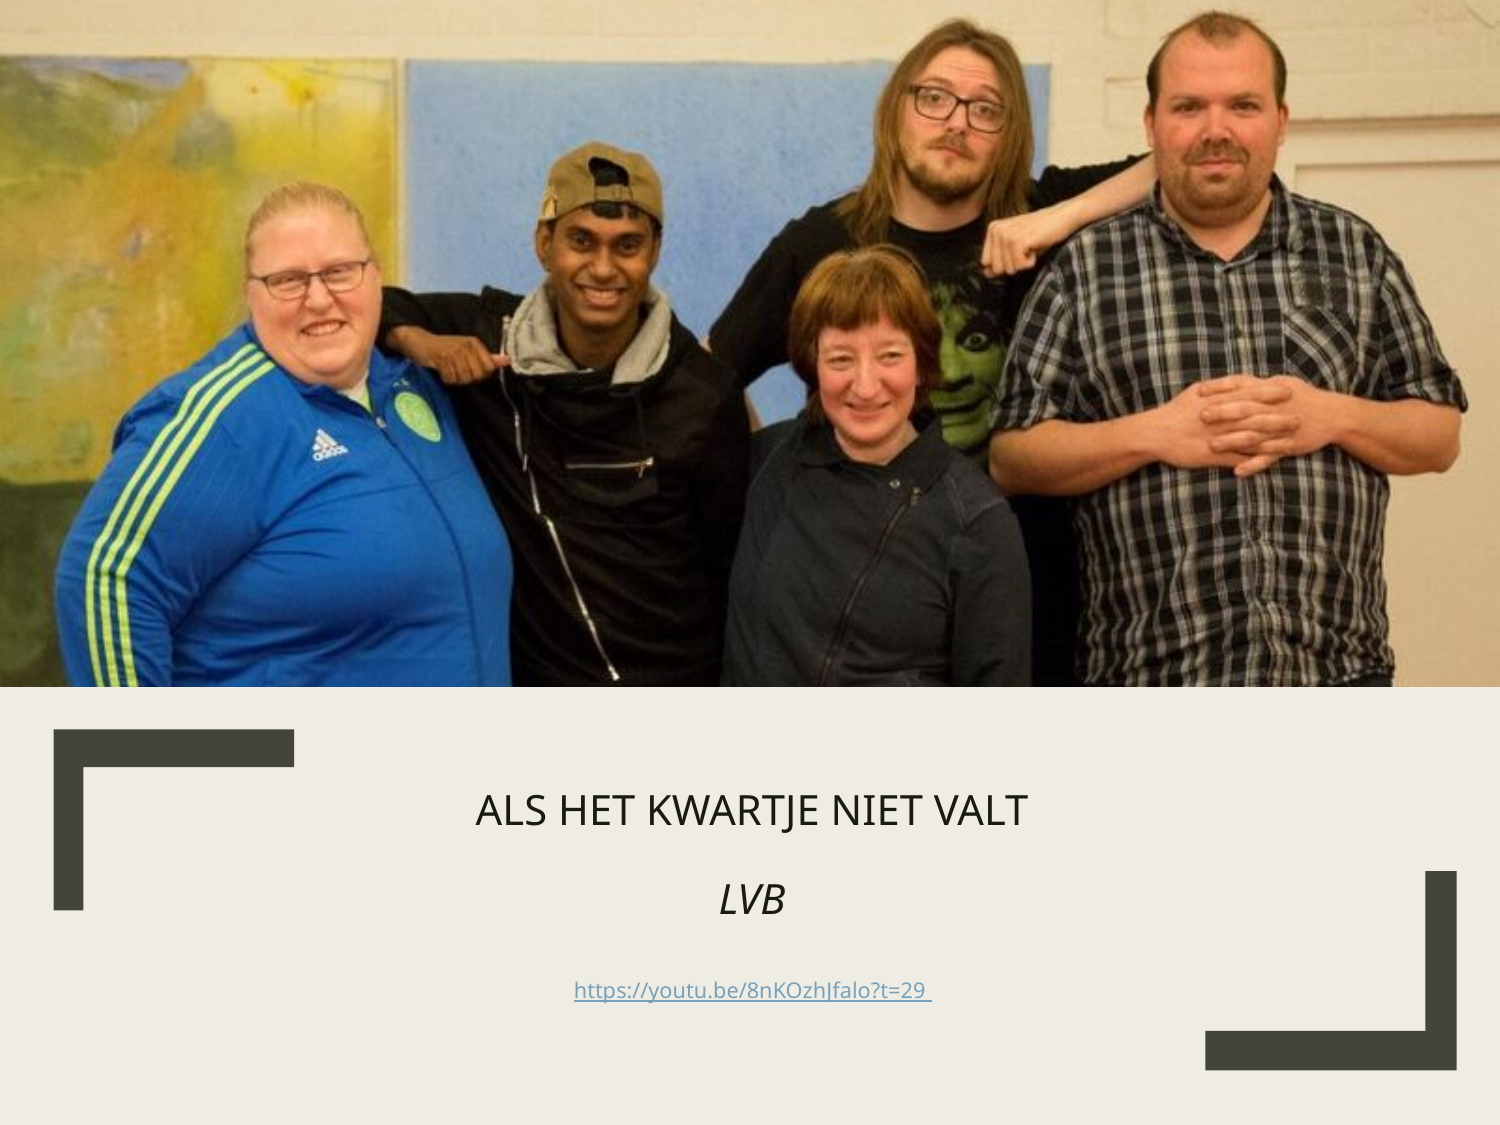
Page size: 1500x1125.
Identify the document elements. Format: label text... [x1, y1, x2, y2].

text_box [0, 687, 1500, 1125]
subtitle https://youtu.be/8nKOzhJfalo?t=29 [92, 930, 1413, 1015]
text_box [53, 729, 295, 911]
title Als het kwartje niet valt LVB [92, 777, 1412, 930]
picture [0, 0, 1500, 687]
text_box [1205, 871, 1457, 1071]
